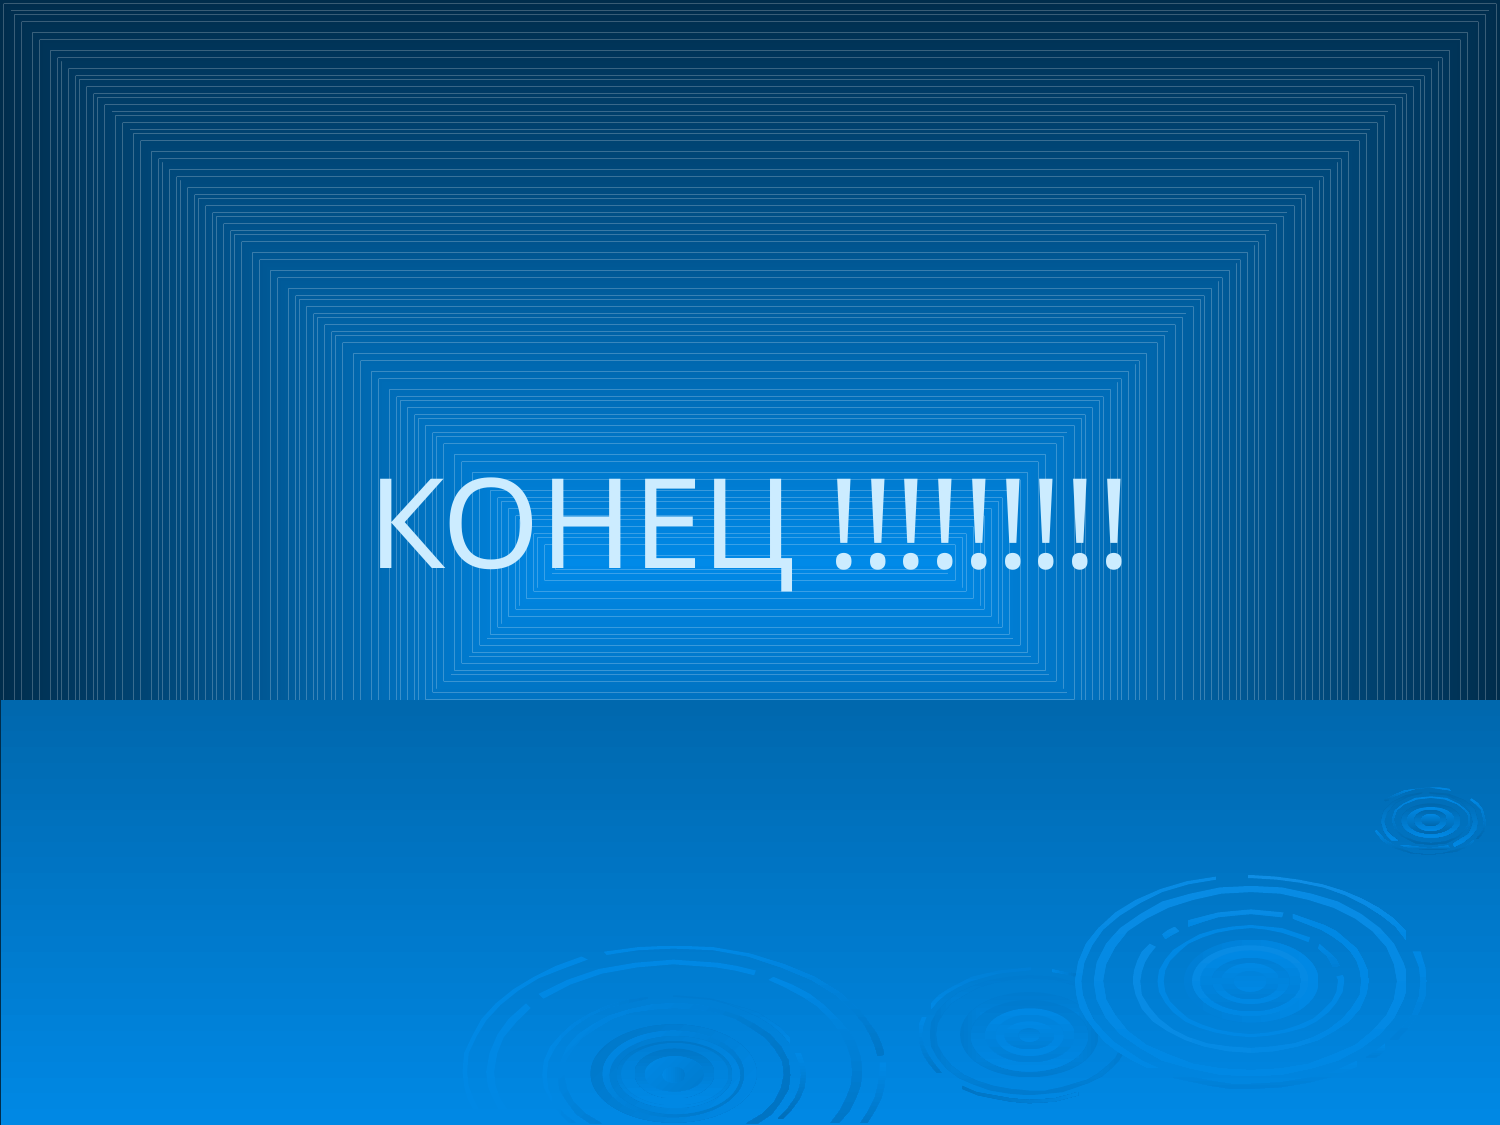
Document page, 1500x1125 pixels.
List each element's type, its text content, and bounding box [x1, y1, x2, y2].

title КОНЕЦ !!!!!!!!! [74, 424, 1426, 613]
